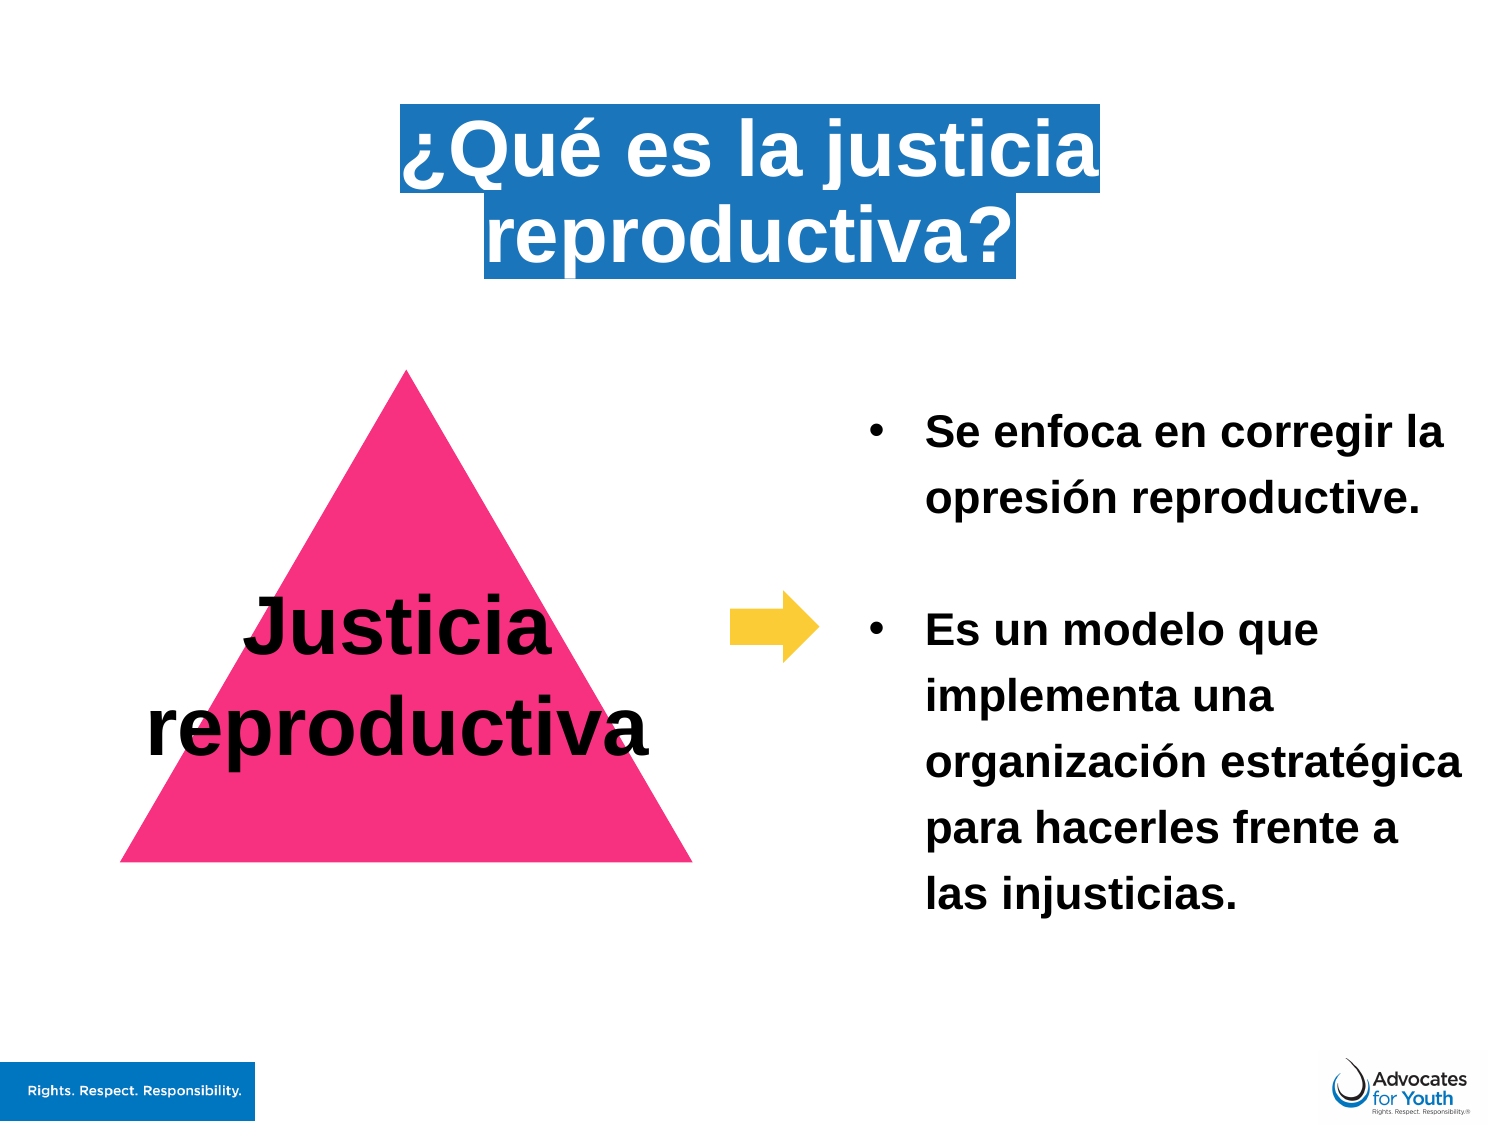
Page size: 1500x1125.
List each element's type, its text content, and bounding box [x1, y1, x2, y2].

text_box Justicia reproductiva [40, 564, 754, 780]
text_box [119, 780, 693, 863]
list Se enfoca en corregir la opresión reproductive. Es un modelo que implementa una organización estratégica para hacerles frente a las injusticias. [853, 459, 1485, 851]
picture [1318, 1050, 1488, 1125]
text_box [730, 590, 820, 663]
text_box [293, 369, 520, 564]
title ¿Qué es la justicia reproductiva? [112, 99, 1388, 288]
picture [0, 1062, 255, 1121]
